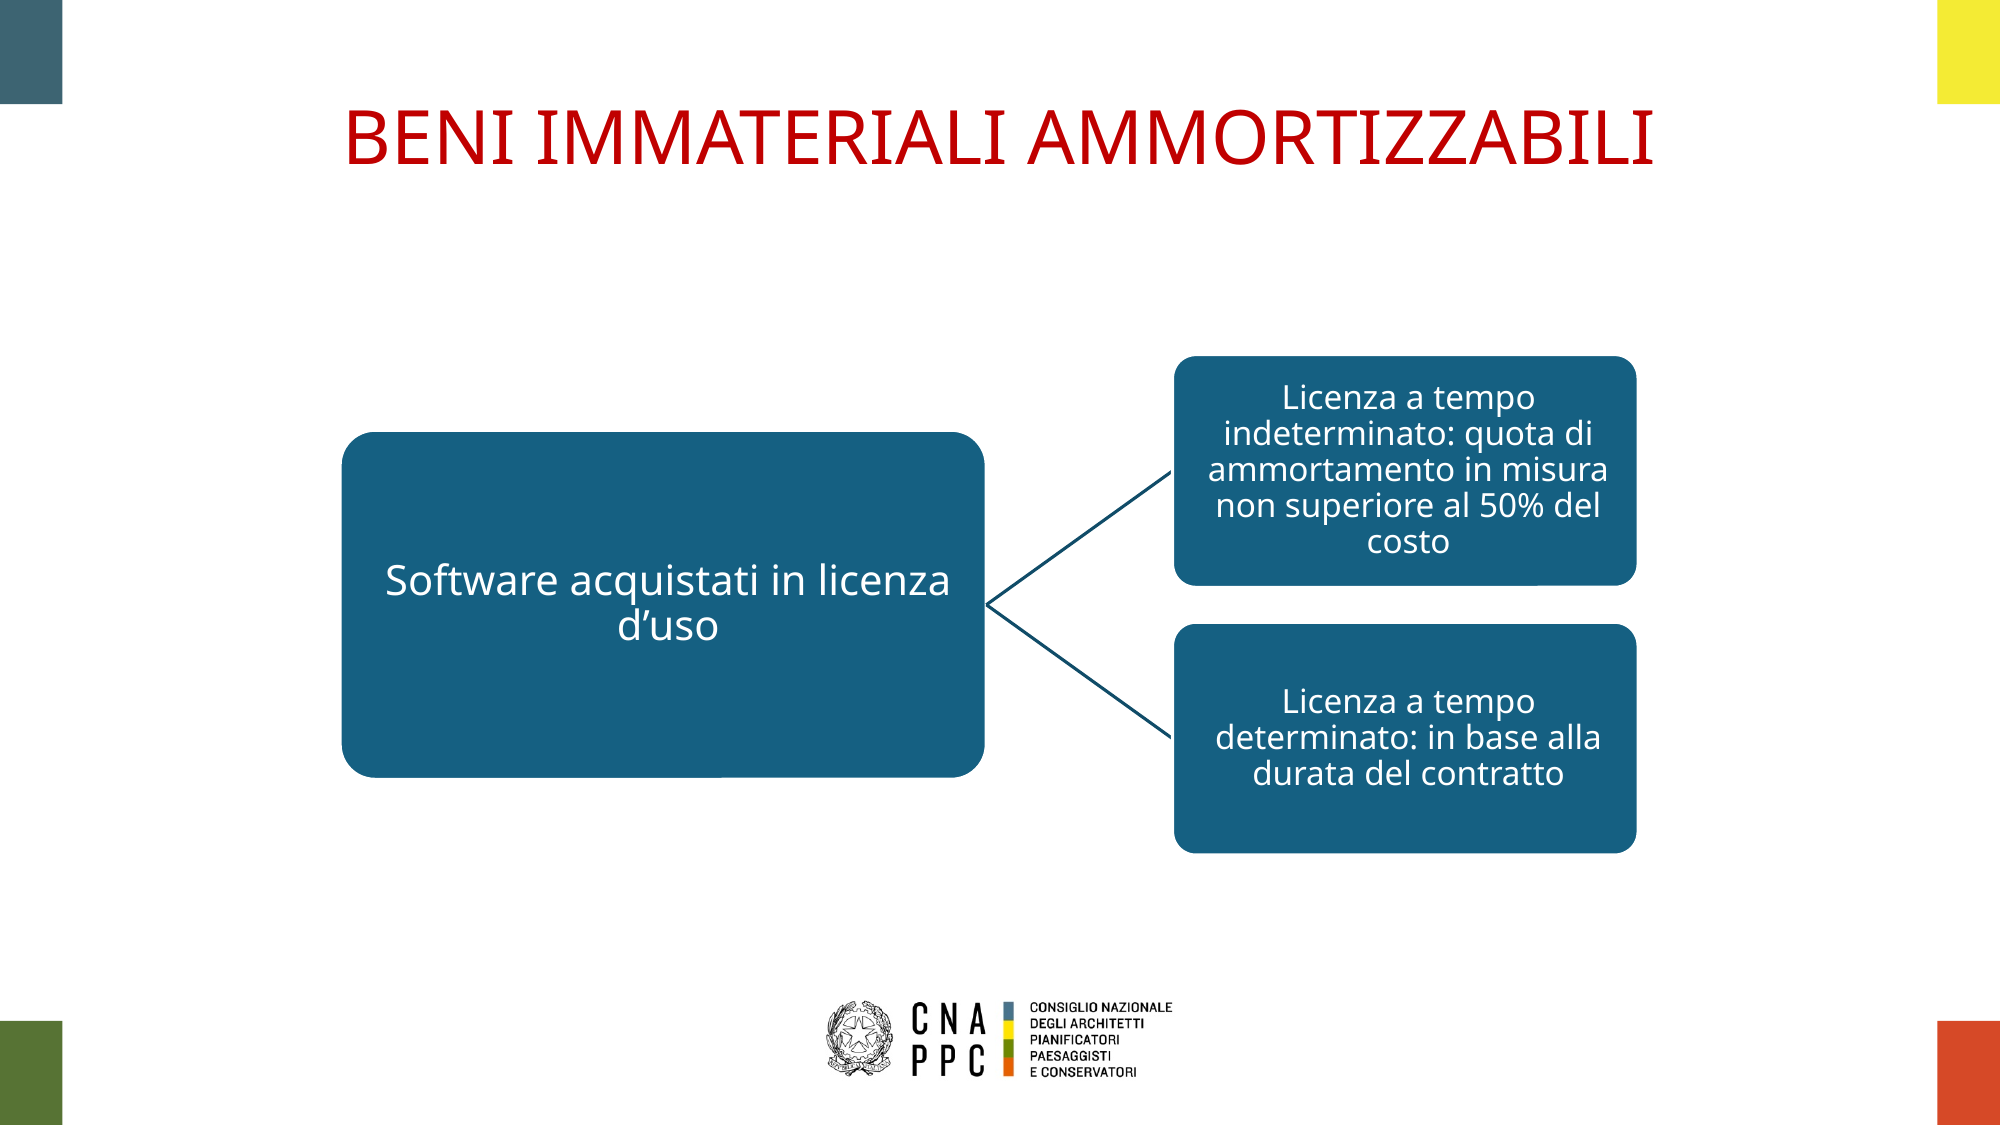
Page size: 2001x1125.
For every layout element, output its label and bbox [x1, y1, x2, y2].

text_box [0, 0, 2000, 1125]
